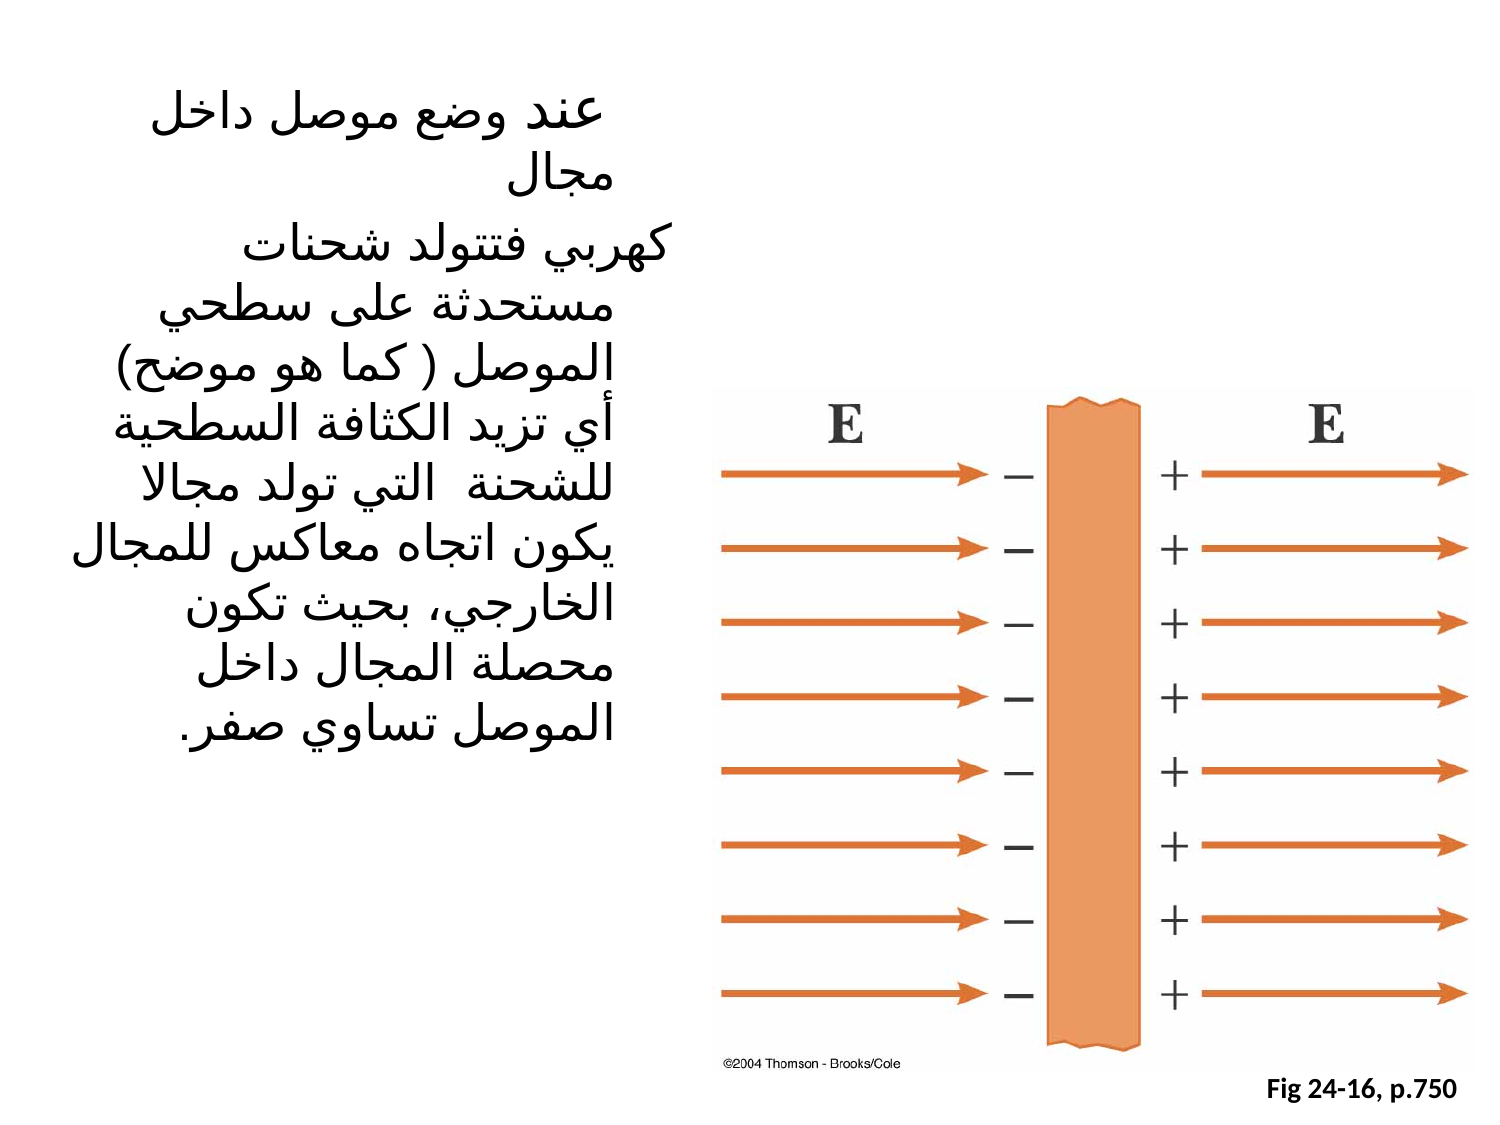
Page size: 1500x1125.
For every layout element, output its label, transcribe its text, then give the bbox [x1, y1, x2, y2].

list عند وضع موصل داخل مجال كهربي فتتولد شحنات مستحدثة على سطحي الموصل ( كما هو موضح) أي تزيد الكثافة السطحية للشحنة التي تولد مجالا يكون اتجاه معاكس للمجال الخارجي، بحيث تكون محصلة المجال داخل الموصل تساوي صفر. [37, 62, 688, 1050]
text_box Fig 24-16, p.750 [1252, 1062, 1473, 1113]
text_box [712, 387, 1475, 1073]
